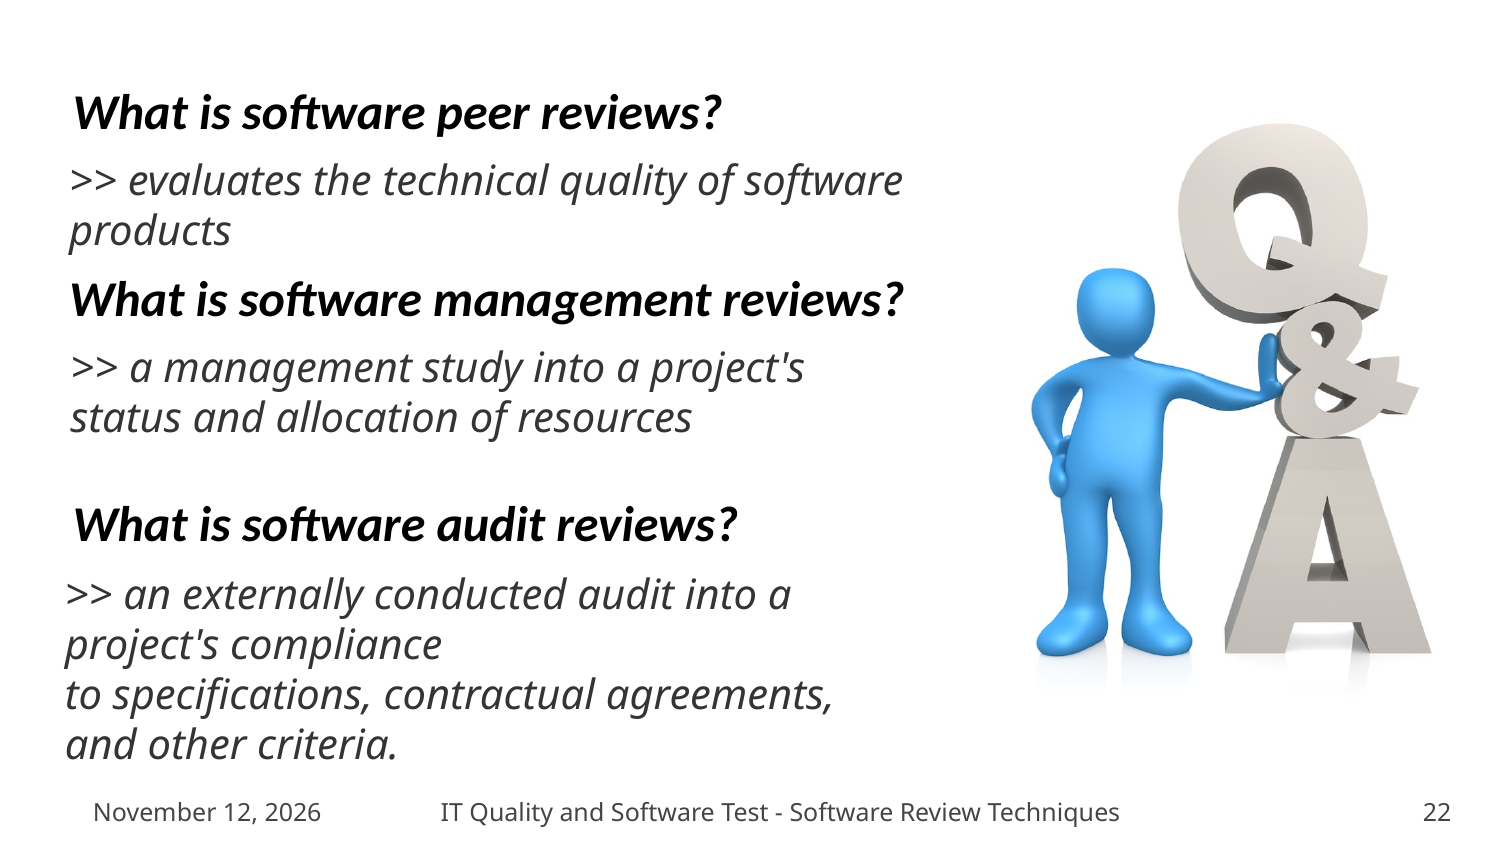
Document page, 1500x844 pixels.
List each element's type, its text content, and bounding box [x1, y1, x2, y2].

picture [914, 106, 1500, 713]
slide_number 22 [1345, 796, 1467, 831]
footer IT Quality and Software Test - Software Review Techniques [433, 796, 1337, 831]
text_box What is software peer reviews? [57, 71, 739, 146]
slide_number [75, 796, 425, 831]
text_box >> a management study into a project's status and allocation of resources [55, 333, 843, 448]
text_box >> an externally conducted audit into a project's compliance to specifications, contractual agreements, and other criteria. [50, 560, 920, 775]
text_box What is software management reviews? [54, 262, 908, 335]
text_box What is software audit reviews? [57, 484, 754, 560]
text_box >> evaluates the technical quality of software products [54, 146, 908, 262]
